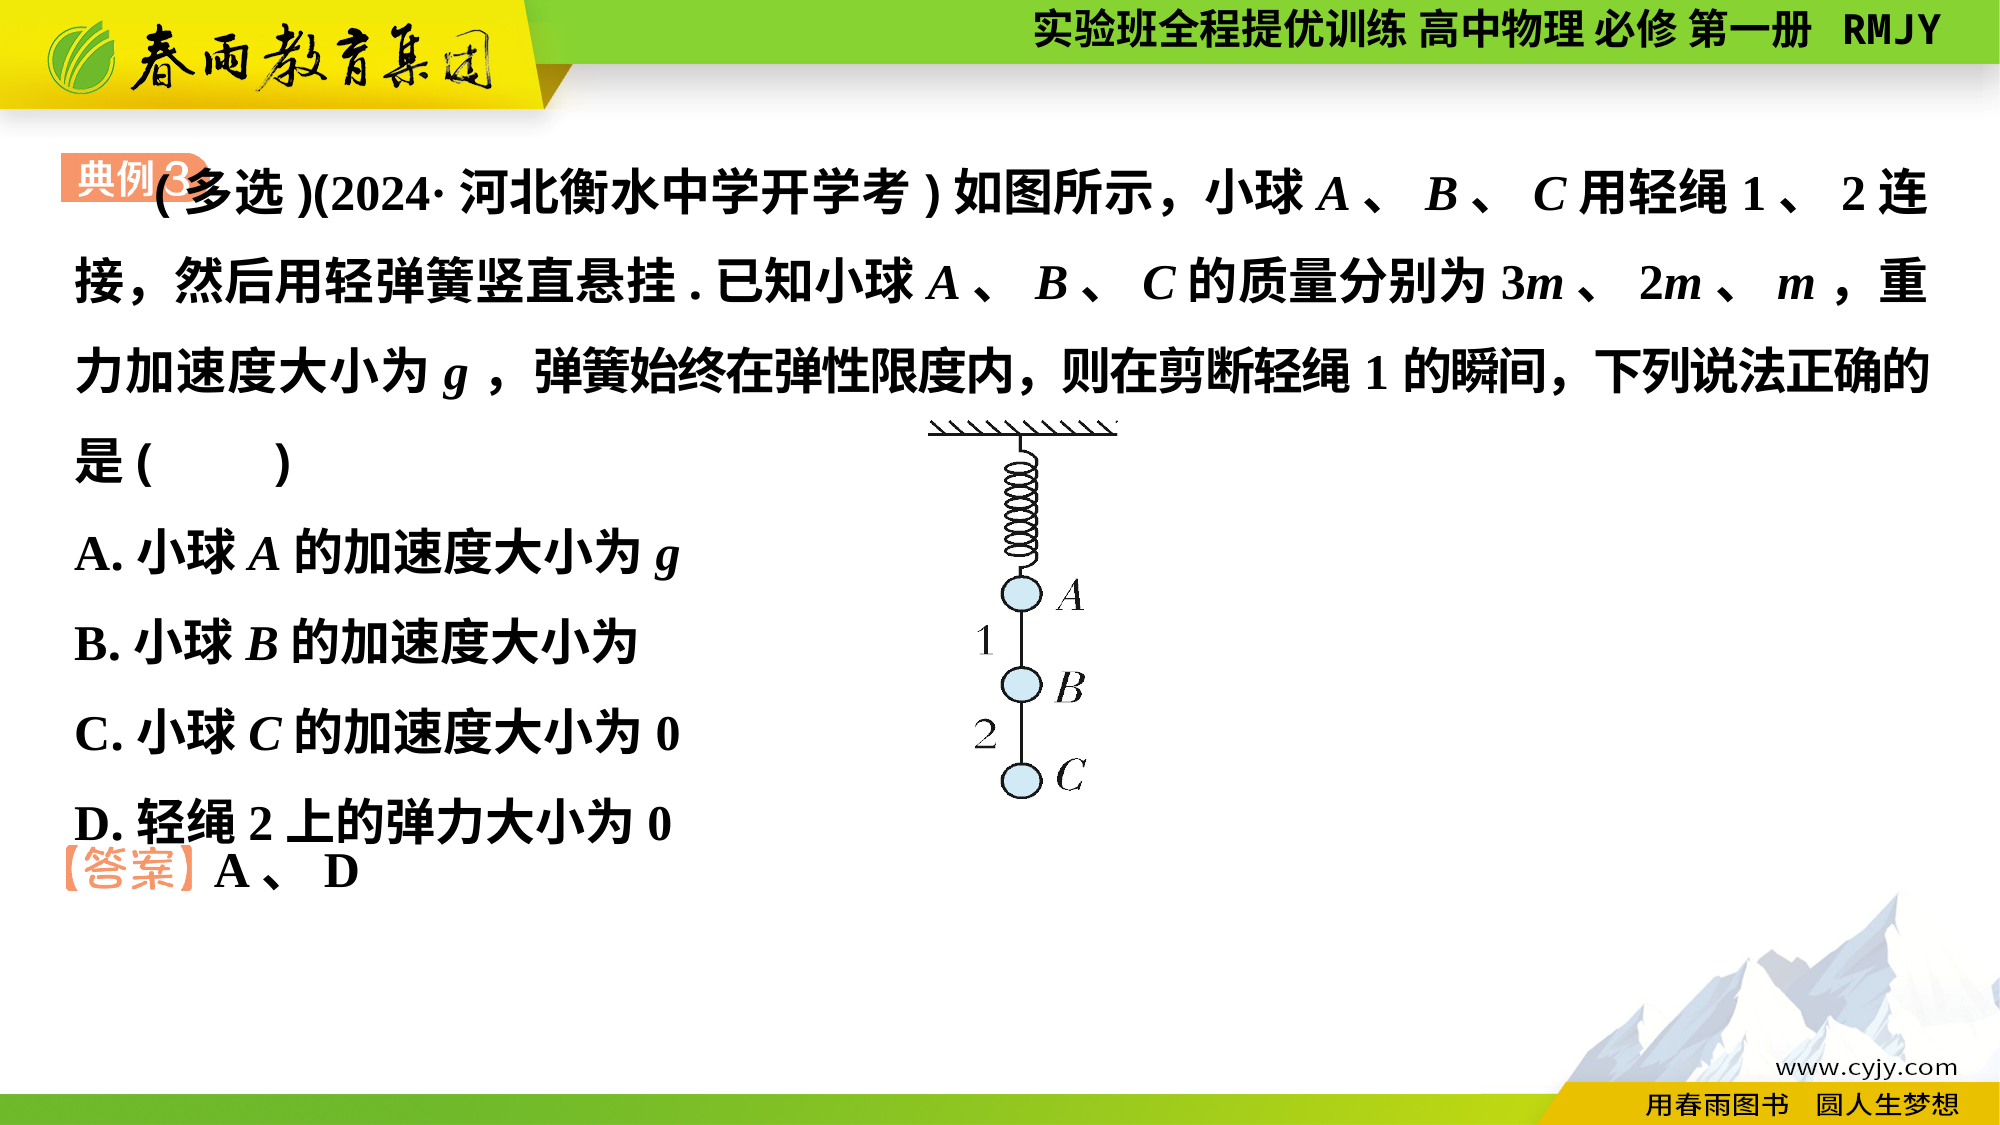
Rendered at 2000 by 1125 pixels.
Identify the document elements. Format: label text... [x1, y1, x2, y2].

text_box A、D [199, 830, 375, 906]
picture [0, 0, 2000, 1125]
